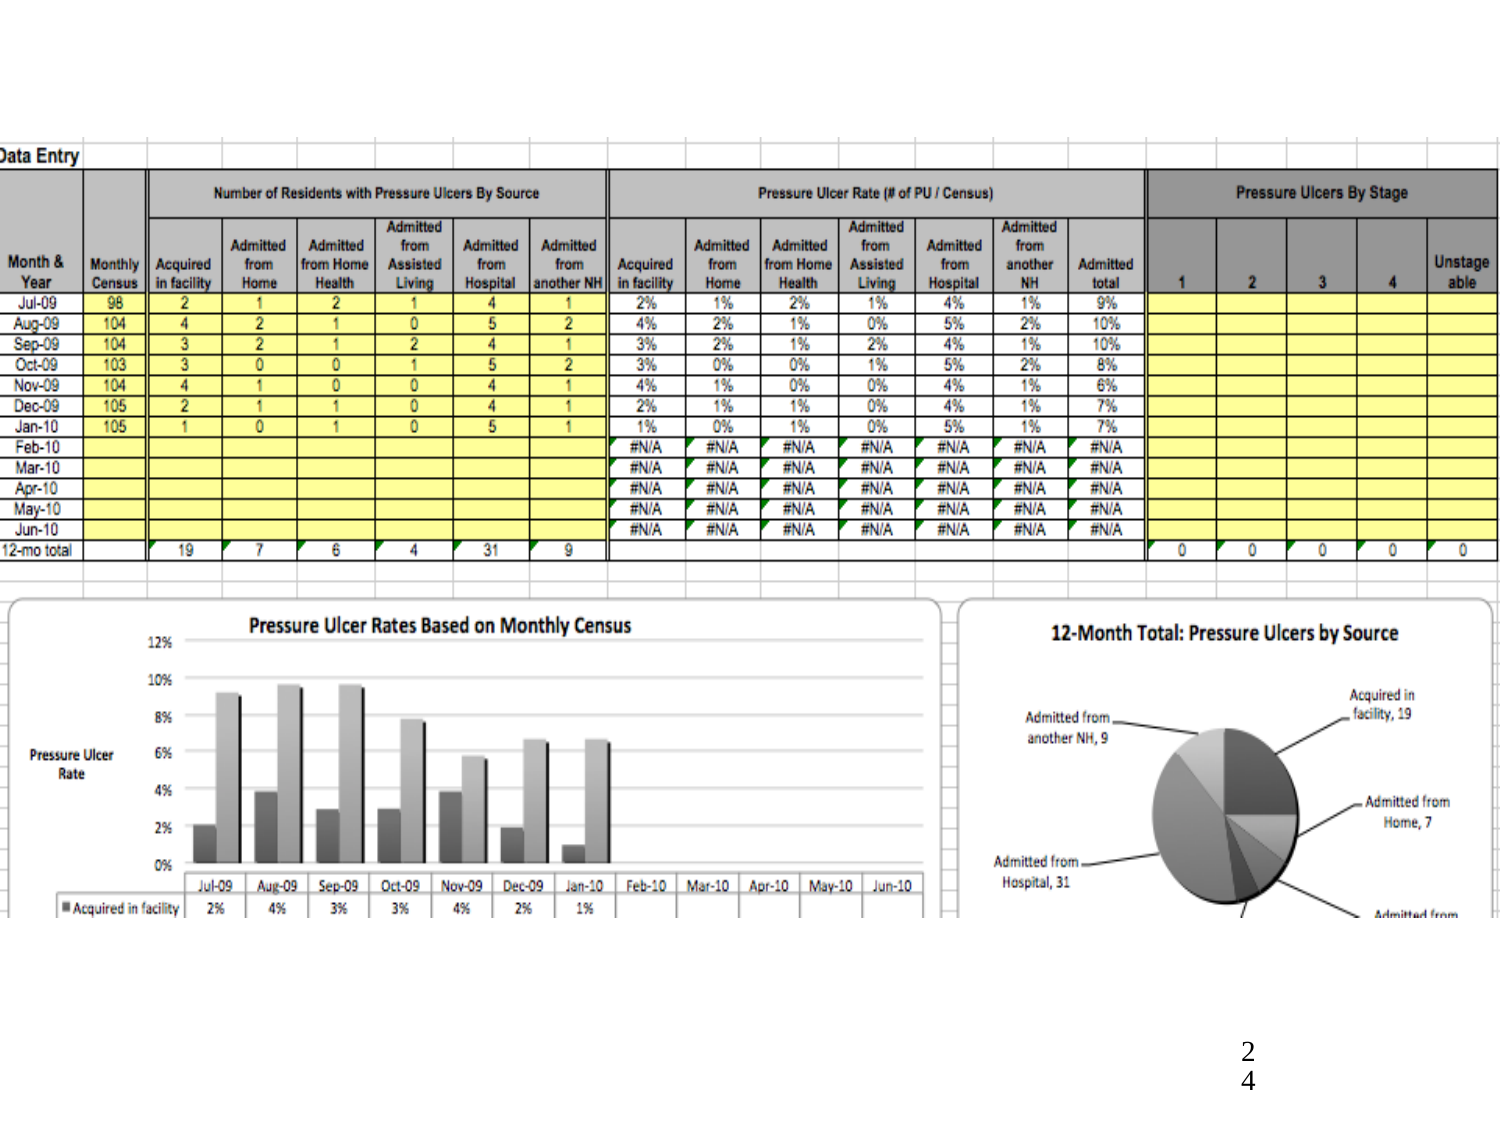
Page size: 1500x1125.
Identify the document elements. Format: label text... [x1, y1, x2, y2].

slide_number 24 [1225, 1023, 1275, 1073]
picture [0, 137, 1500, 918]
